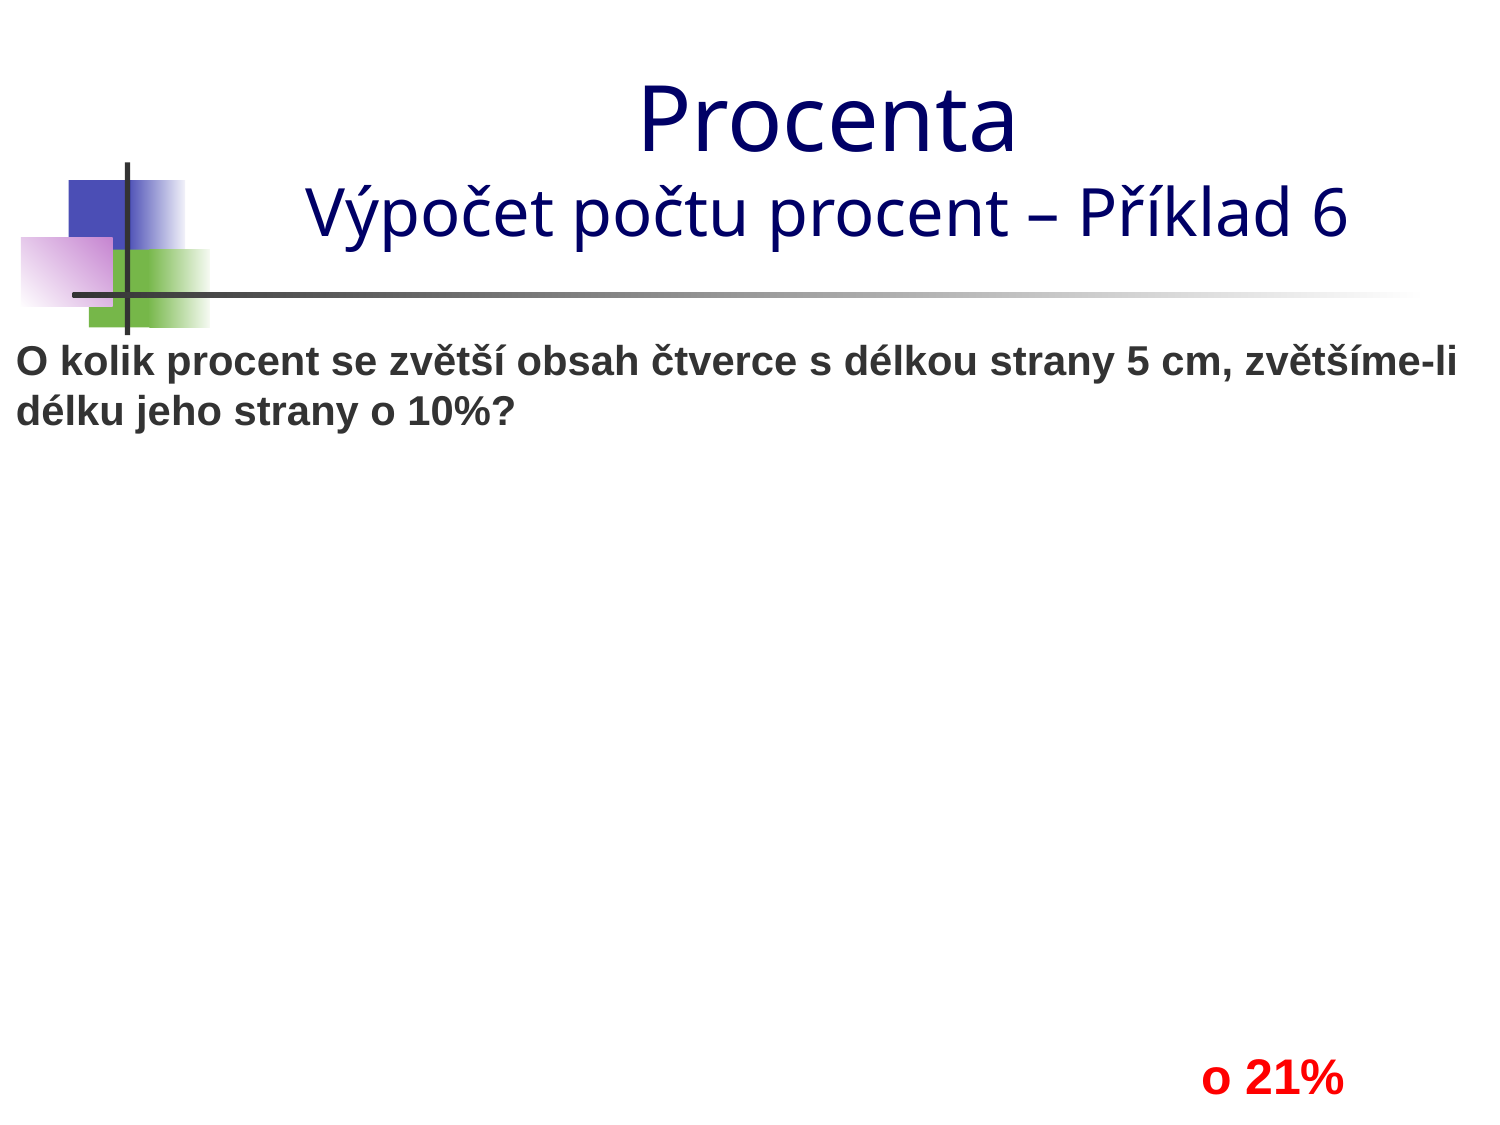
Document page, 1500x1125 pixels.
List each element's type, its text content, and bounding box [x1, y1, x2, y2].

title Procenta Výpočet počtu procent – Příklad 6 [188, 34, 1468, 276]
text_box o 21% [1186, 1037, 1471, 1113]
text_box O kolik procent se zvětší obsah čtverce s délkou strany 5 cm, zvětšíme-li délku jeho strany o 10%? [1, 326, 1500, 441]
